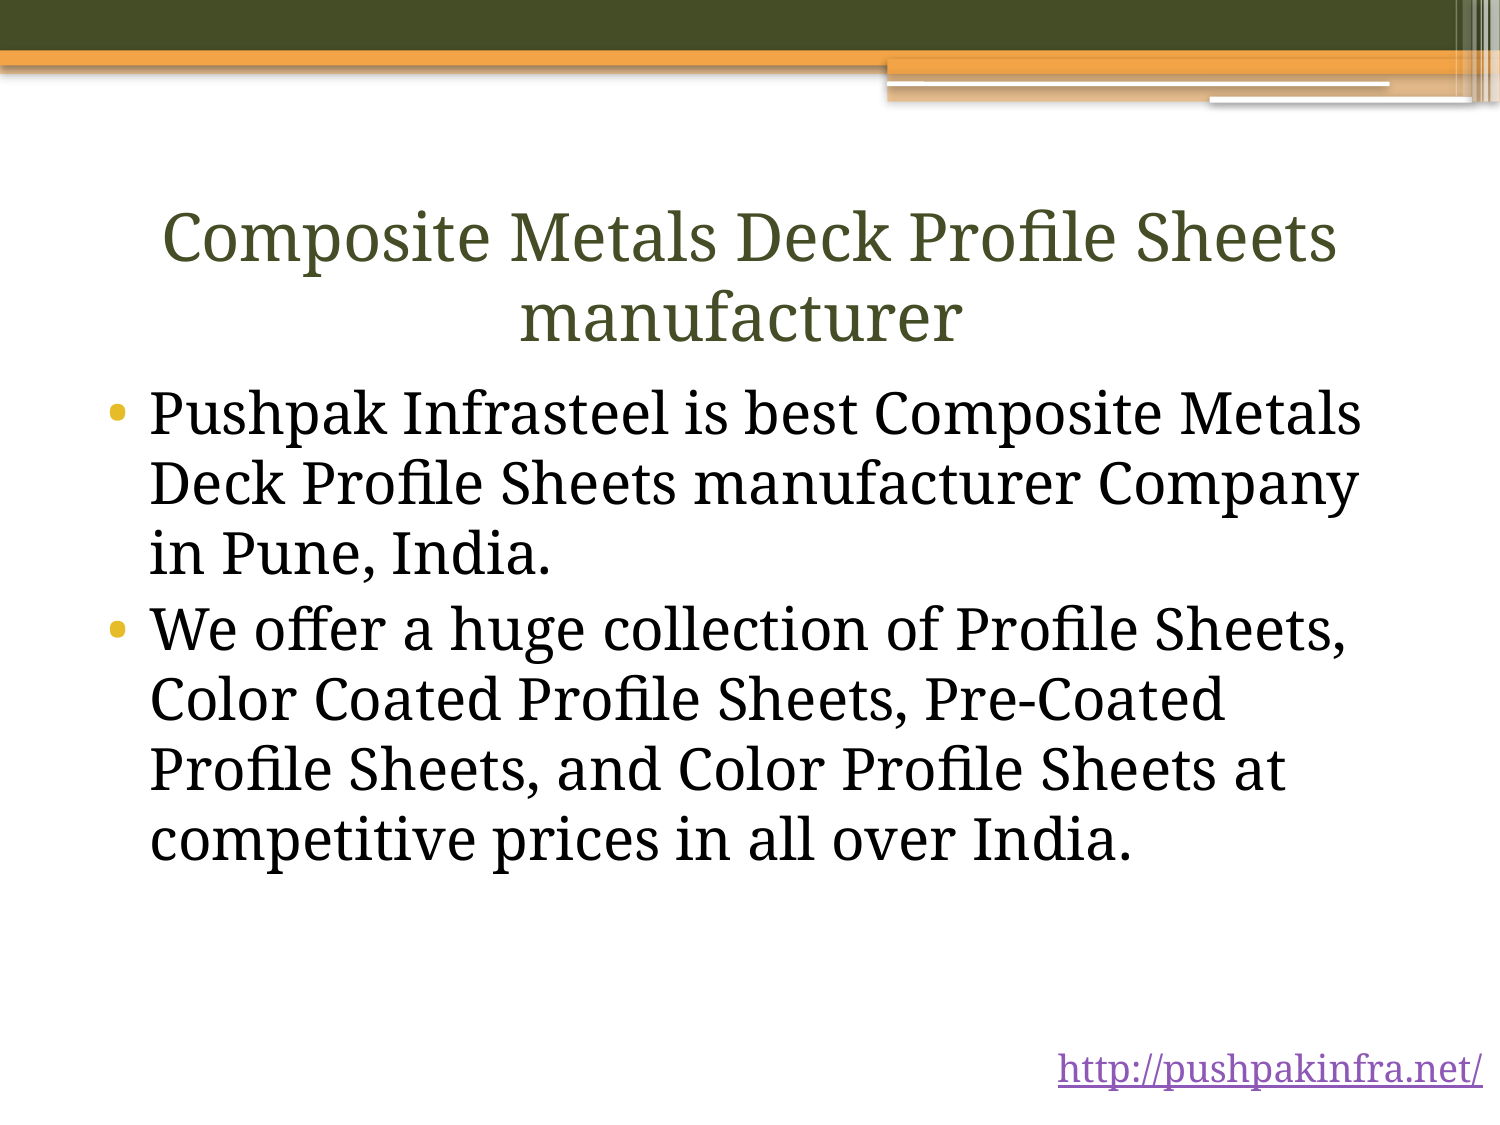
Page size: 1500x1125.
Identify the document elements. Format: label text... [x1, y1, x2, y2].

list Pushpak Infrasteel is best Composite Metals Deck Profile Sheets manufacturer Company in Pune, India. We offer a huge collection of Profile Sheets, Color Coated Profile Sheets, Pre-Coated Profile Sheets, and Color Profile Sheets at competitive prices in all over India. [75, 368, 1425, 1079]
text_box http://pushpakinfra.net/ [1042, 1037, 1498, 1104]
title Composite Metals Deck Profile Sheets manufacturer [75, 187, 1425, 363]
